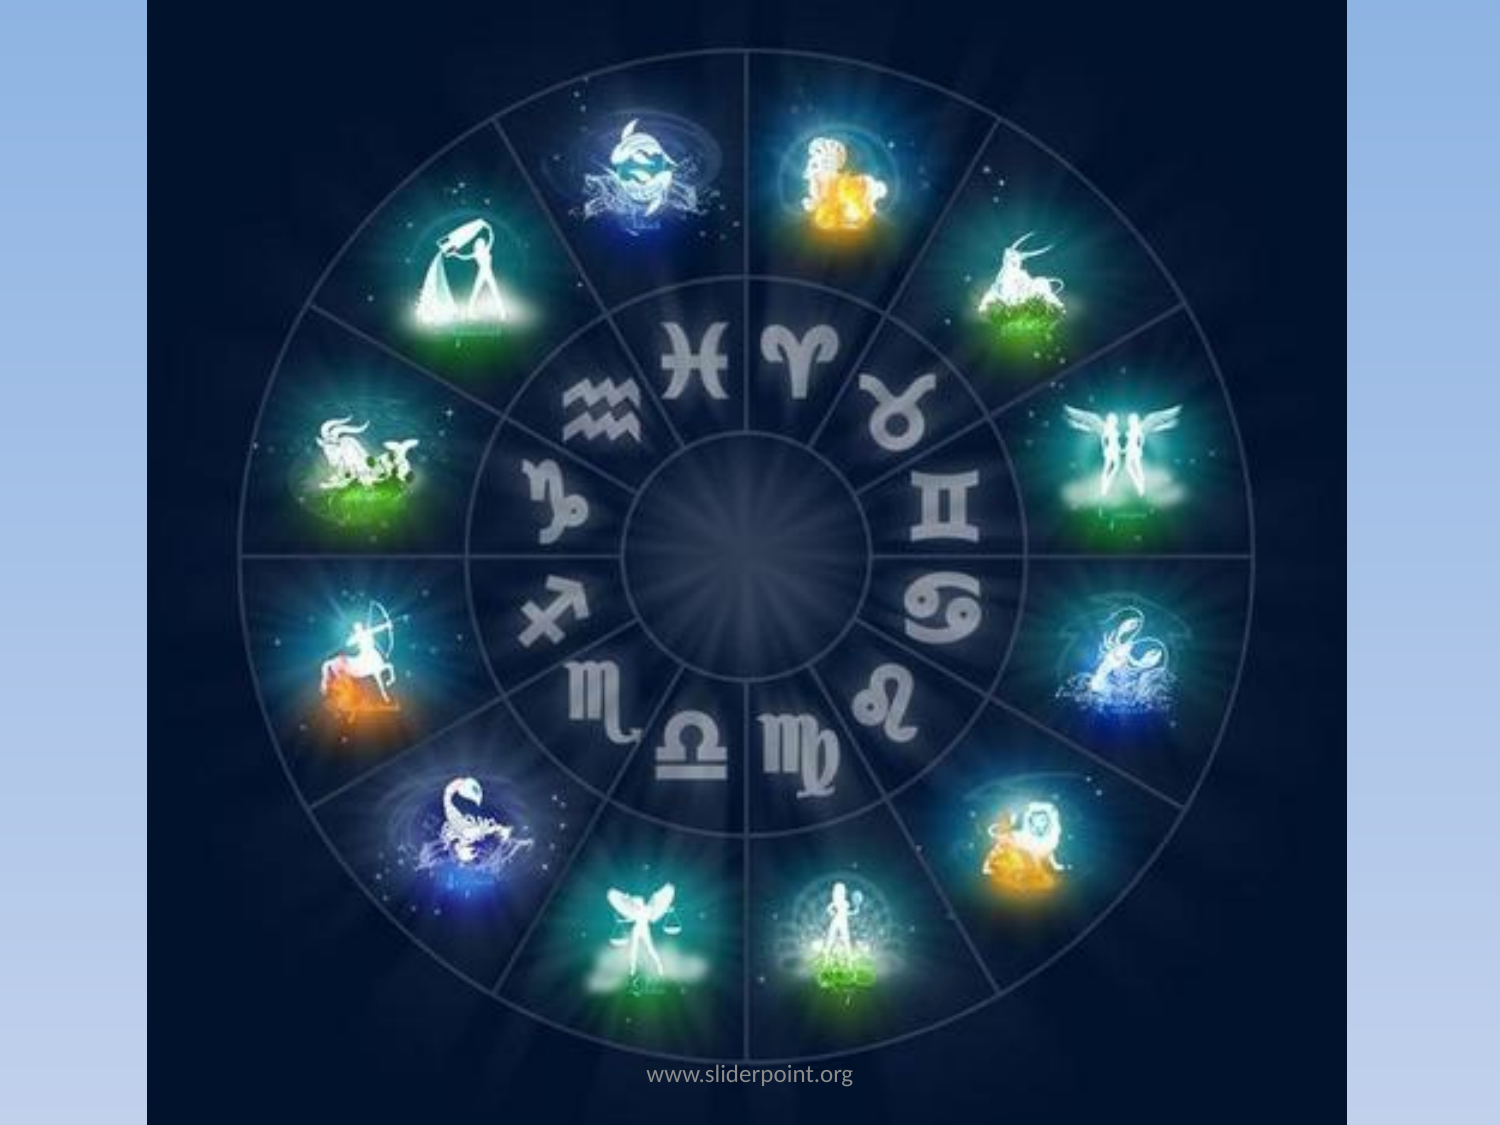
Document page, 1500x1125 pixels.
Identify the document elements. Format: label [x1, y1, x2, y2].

picture [147, 0, 1347, 1125]
